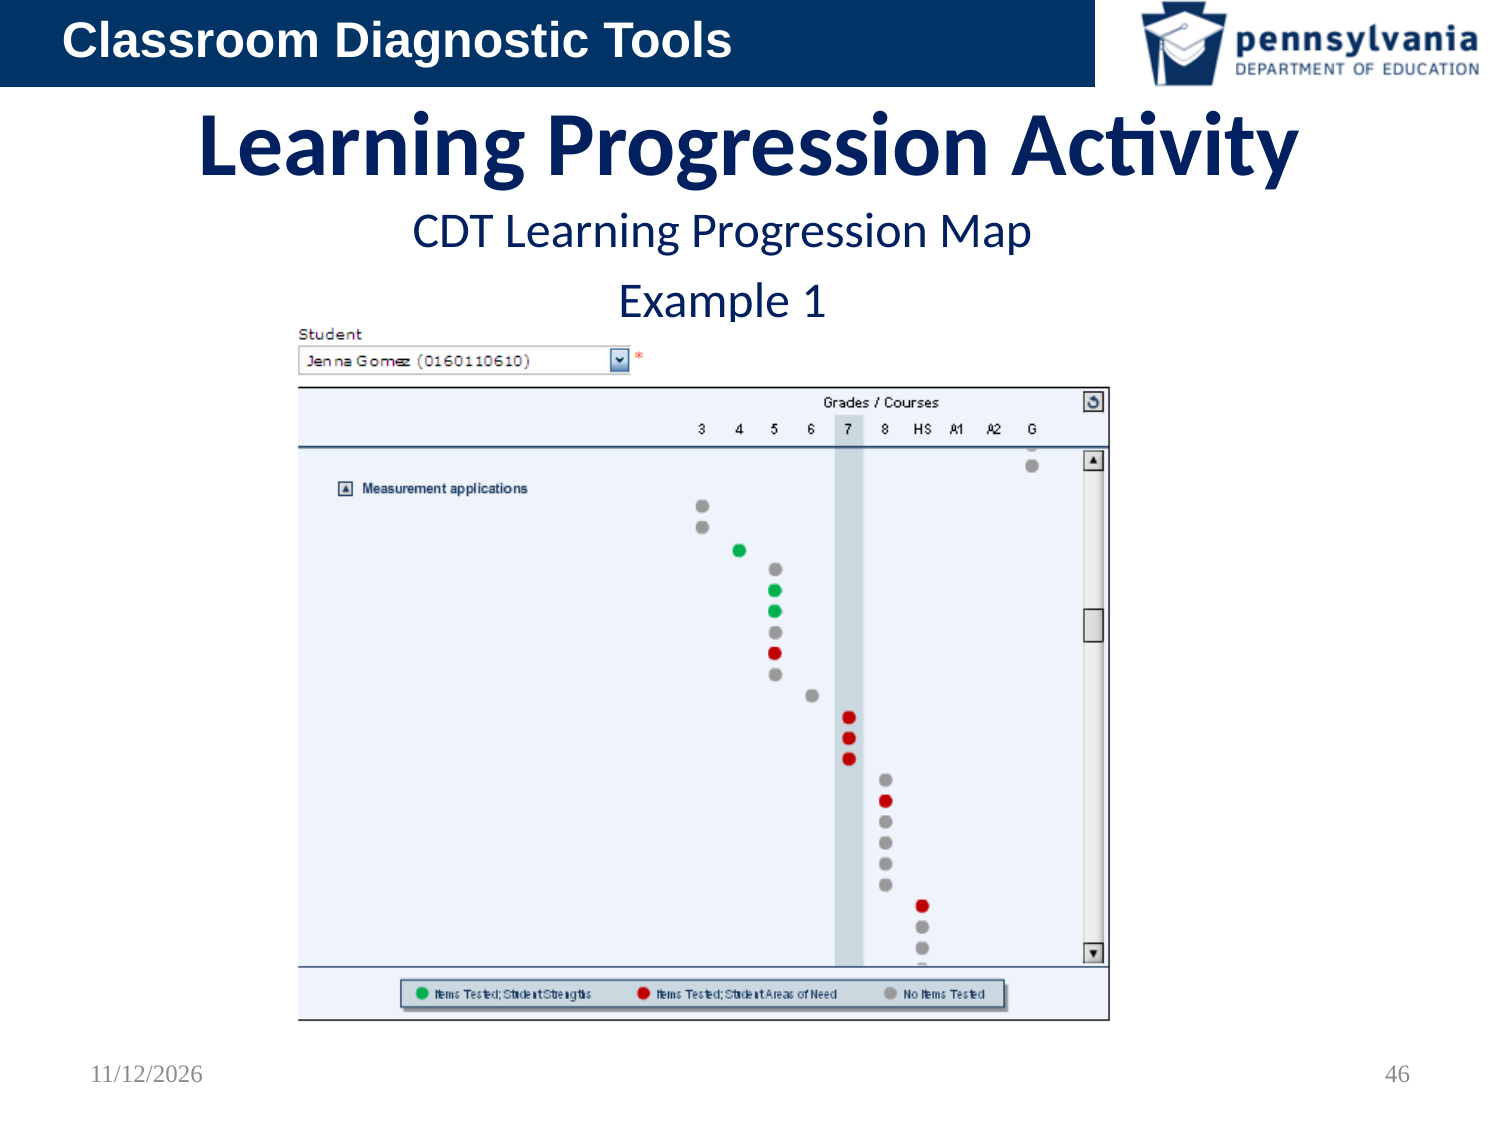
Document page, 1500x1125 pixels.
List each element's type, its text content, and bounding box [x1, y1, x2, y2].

picture [1134, 0, 1485, 90]
title Learning Progression Activity [74, 44, 1426, 233]
slide_number 46 [1074, 1042, 1425, 1103]
list CDT Learning Progression Map Example 1 [390, 203, 1055, 320]
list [291, 321, 1113, 1028]
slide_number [75, 1042, 425, 1103]
